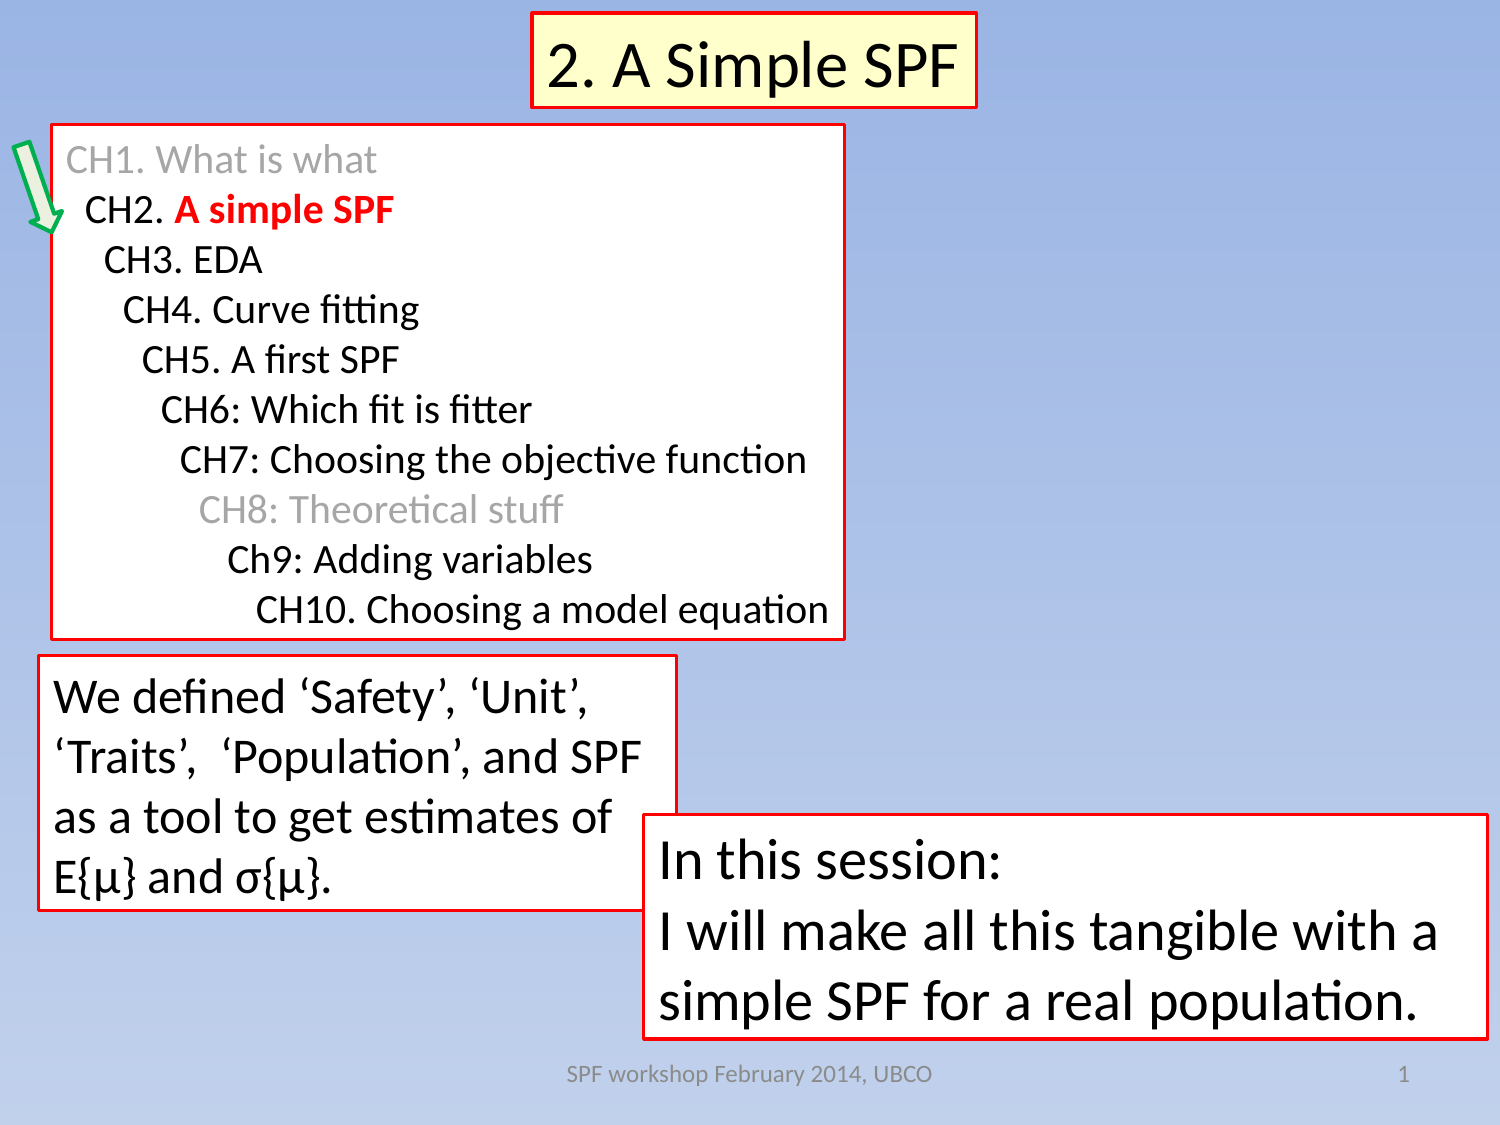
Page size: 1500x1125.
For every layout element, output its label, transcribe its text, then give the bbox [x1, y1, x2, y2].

text_box We defined ‘Safety’, ‘Unit’, ‘Traits’, ‘Population’, and SPF as a tool to get estimates of E{μ} and σ{μ}. [38, 655, 677, 911]
text_box In this session: I will make all this tangible with a simple SPF for a real population. [643, 814, 1488, 1040]
slide_number 1 [1074, 1042, 1425, 1103]
text_box 2. A Simple SPF [532, 13, 977, 108]
footer SPF workshop February 2014, UBCO [512, 1042, 988, 1103]
text_box [11, 139, 64, 235]
text_box CH1. What is what CH2. A simple SPF CH3. EDA CH4. Curve fitting CH5. A first SPF CH6: Which fit is fitter CH7: Choosing the objective function CH8: Theoretical stuff Ch9: Adding variables CH10. Choosing a model equation [51, 124, 845, 640]
